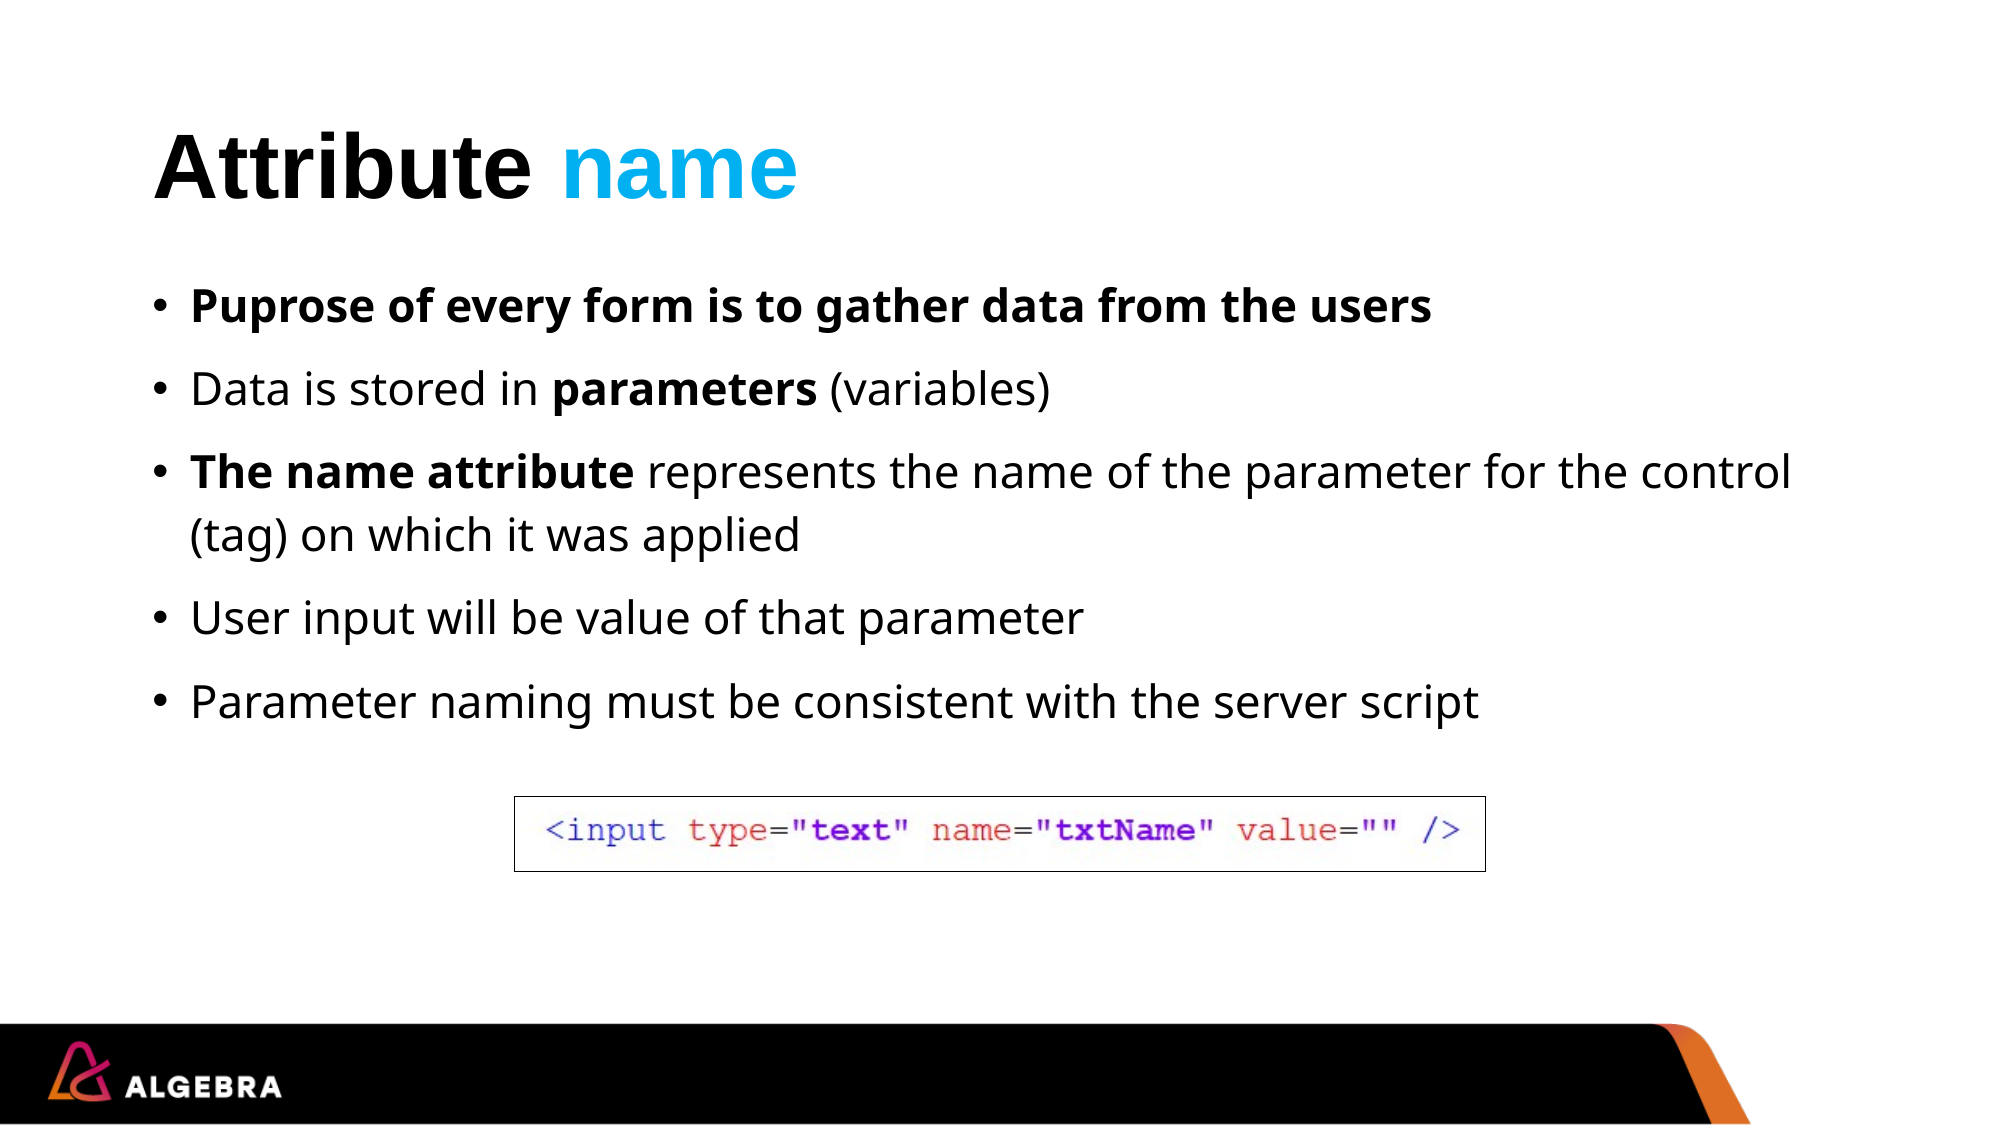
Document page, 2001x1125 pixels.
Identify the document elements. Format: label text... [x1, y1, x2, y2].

picture [0, 1023, 1958, 1125]
title Attribute name [137, 59, 1863, 261]
list Puprose of every form is to gather data from the users Data is stored in parameters (variables) The name attribute represents the name of the parameter for the control (tag) on which it was applied User input will be value of that parameter Parameter naming must be consistent with the server script [137, 261, 1863, 1094]
picture [514, 796, 1486, 872]
